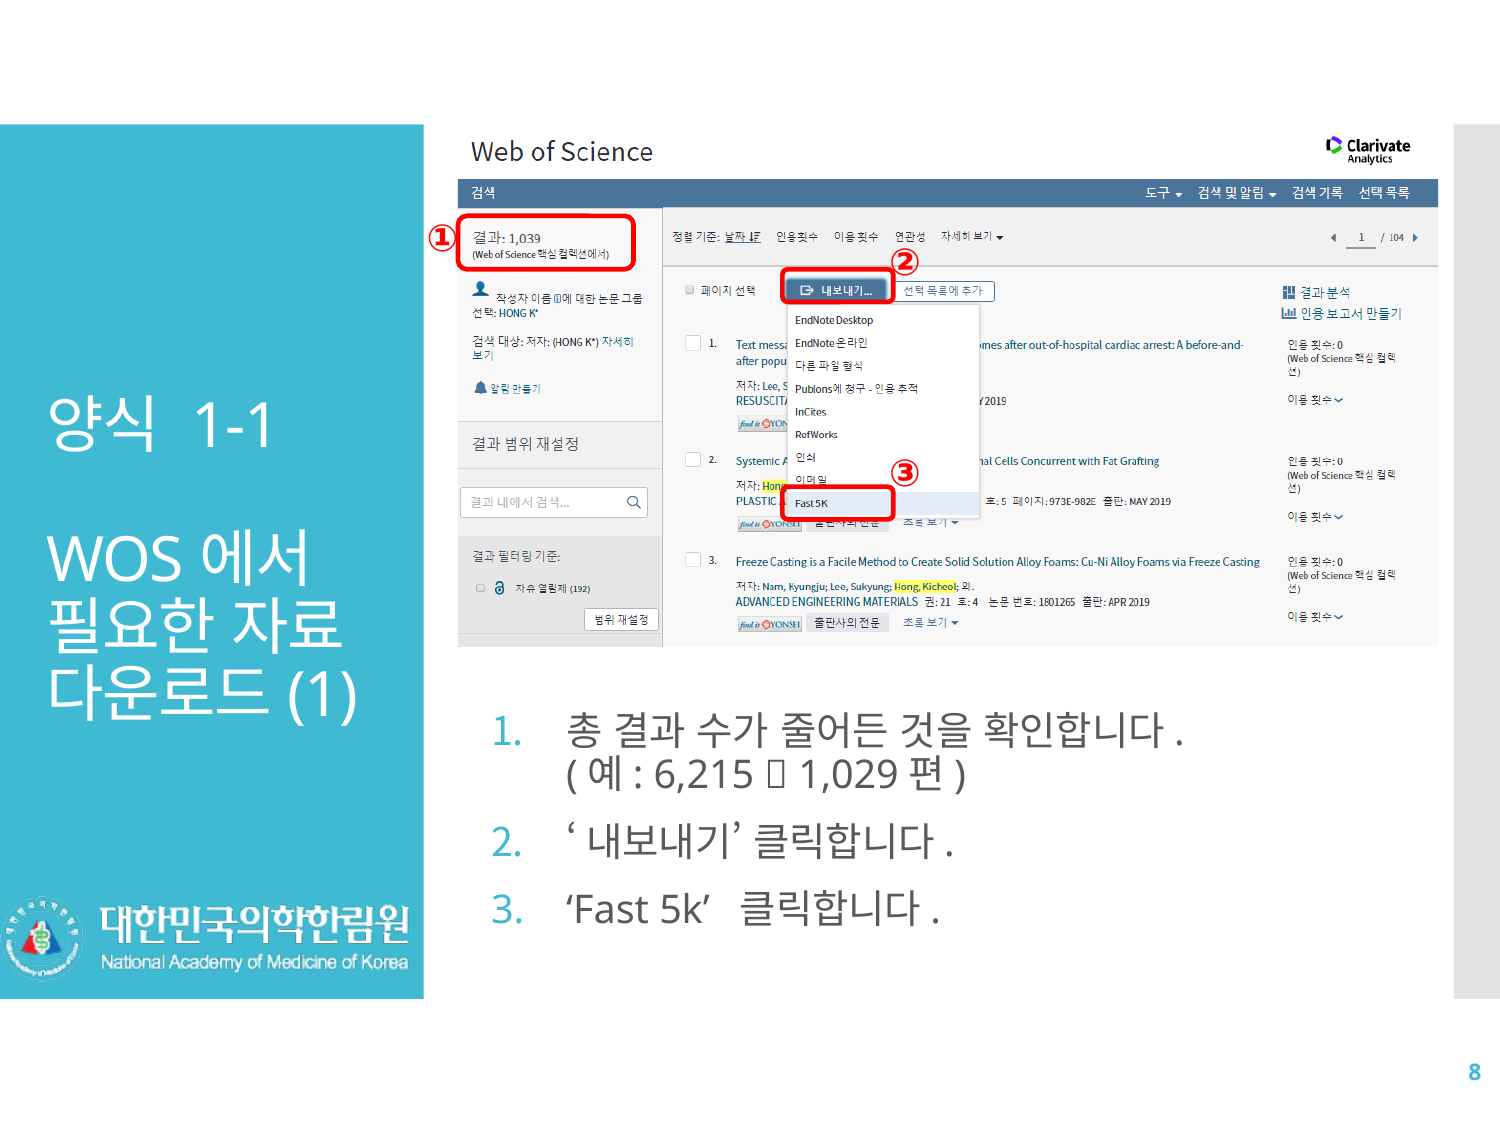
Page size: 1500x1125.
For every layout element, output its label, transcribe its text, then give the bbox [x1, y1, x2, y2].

text_box ① [411, 206, 457, 267]
title 양식 1-1 WOS에서 필요한 자료 다운로드(1) [31, 184, 394, 896]
picture [457, 125, 1439, 647]
list 총 결과 수가 줄어든 것을 확인합니다. (예: 6,215  1,029편) ‘내보내기’ 클릭합니다. ‘Fast 5k’ 클릭합니다. [476, 704, 1376, 982]
picture [0, 896, 410, 982]
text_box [782, 269, 894, 520]
slide_number 8 [1308, 1042, 1497, 1103]
